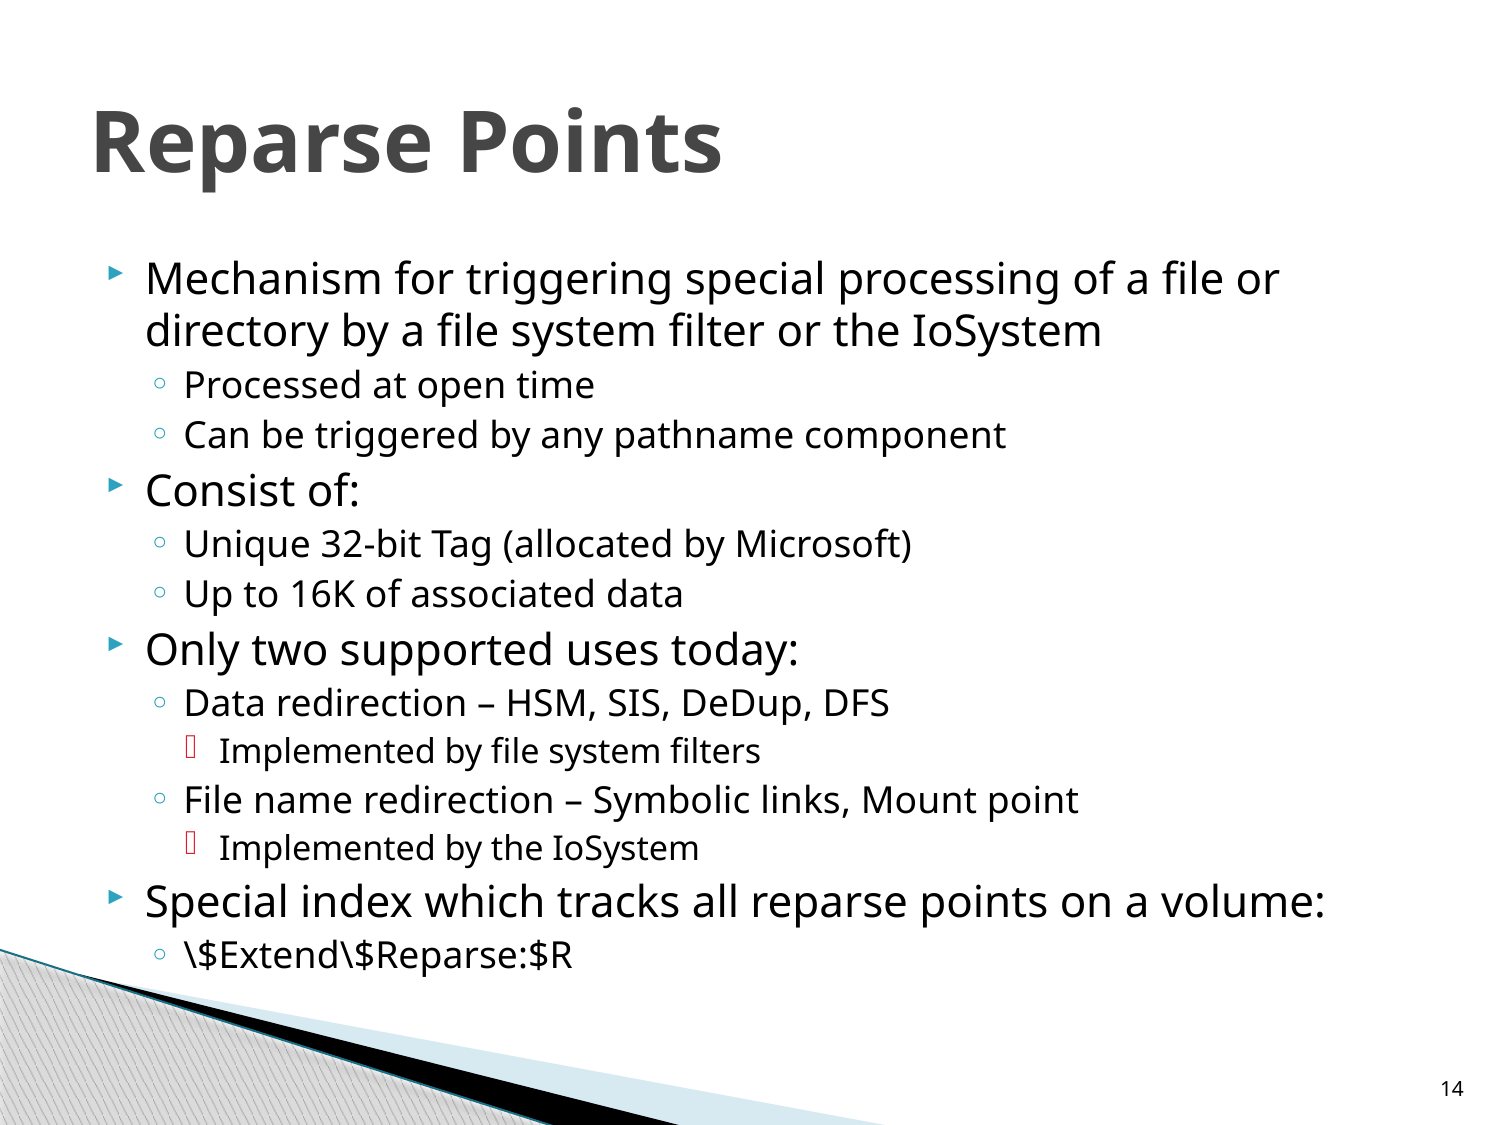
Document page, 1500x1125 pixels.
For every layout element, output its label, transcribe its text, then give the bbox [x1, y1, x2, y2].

title Reparse Points [75, 45, 1425, 233]
slide_number 14 [1418, 1051, 1479, 1112]
list Mechanism for triggering special processing of a file or directory by a file system filter or the IoSystem Processed at open time Can be triggered by any pathname component Consist of: Unique 32-bit Tag (allocated by Microsoft) Up to 16K of associated data Only two supported uses today: Data redirection – HSM, SIS, DeDup, DFS Implemented by file system filters File name redirection – Symbolic links, Mount point Implemented by the IoSystem Special index which tracks all reparse points on a volume: \$Extend\$Reparse:$R [75, 243, 1425, 986]
